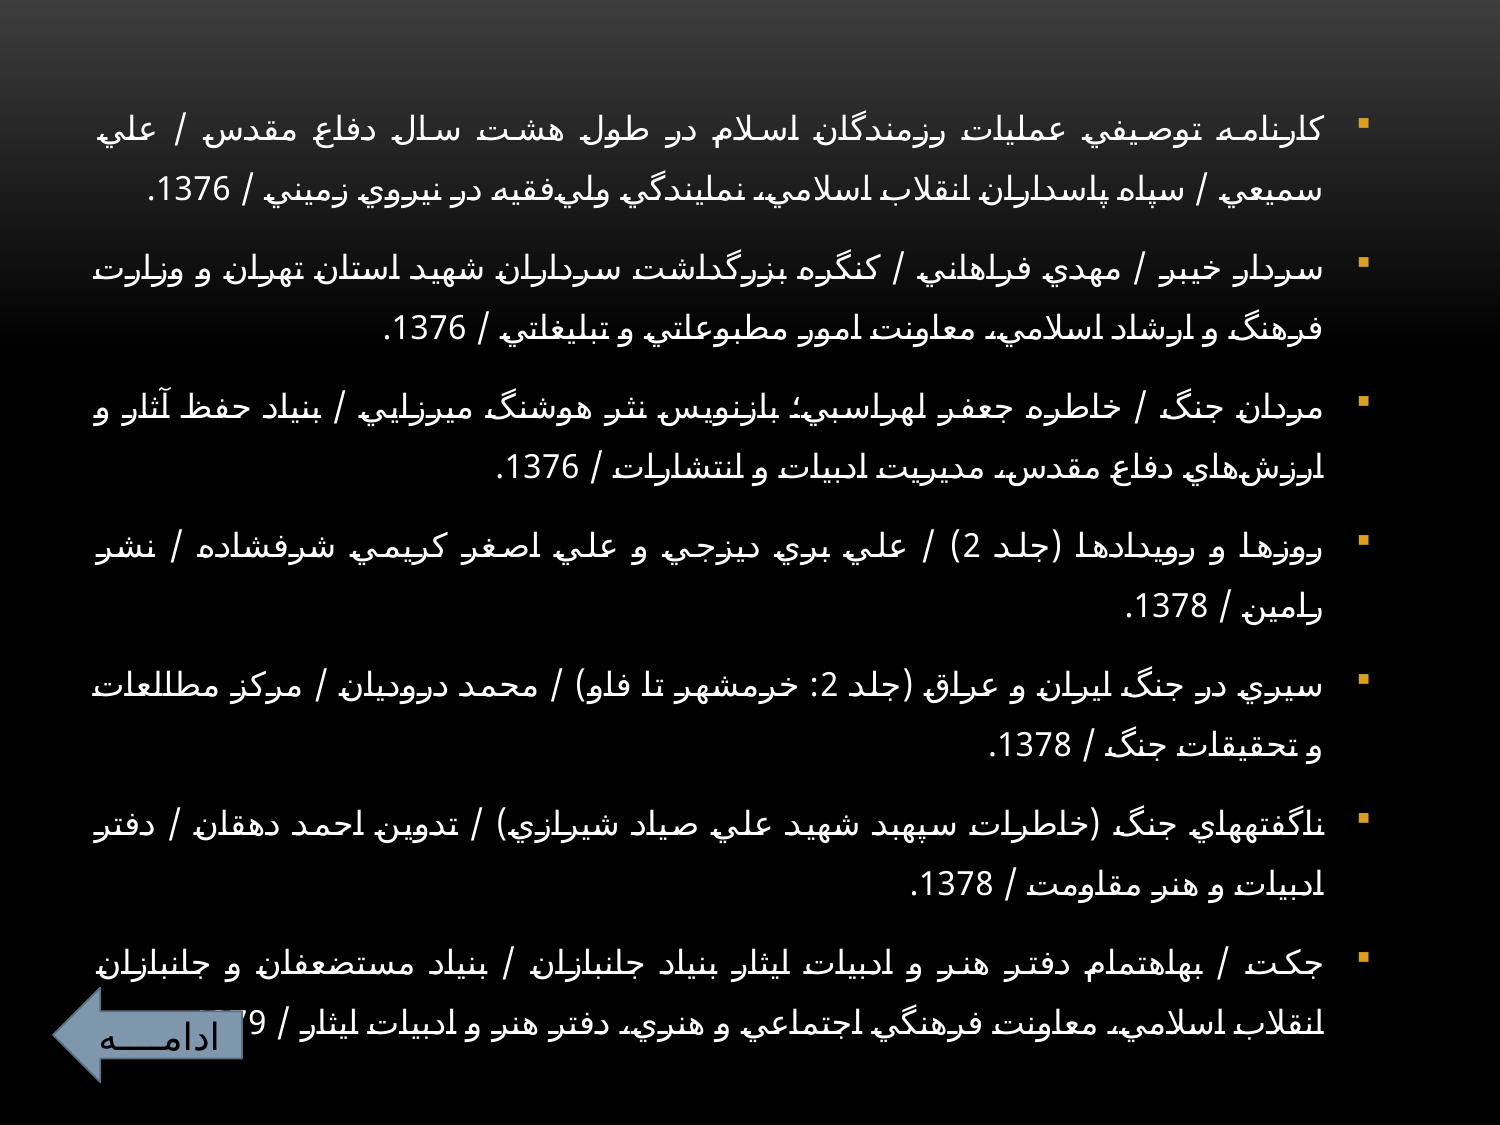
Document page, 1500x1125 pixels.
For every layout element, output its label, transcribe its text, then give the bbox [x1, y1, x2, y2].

text_box ادامــــه [52, 986, 243, 1084]
list كارنامه توصيفي عمليات رزمندگان اسلام در طول هشت سال دفاع مقدس / علي سميعي / سپاه پاسداران انقلاب اسلامي، نمايندگي ولي‌فقيه در نيروي زميني / 1376. سردار خيبر / مهدي فراهاني / كنگره بزرگداشت سرداران شهيد استان تهران و وزارت فرهنگ و ارشاد اسلامي، معاونت امور مطبوعاتي و تبليغاتي / 1376. مردان جنگ‏ / خاطره جعفر لهراسبي؛ بازنويس نثر هوشنگ ميرزايي / بنياد حفظ آثار و ارزش‌هاي دفاع مقدس، مديريت ادبيات و انتشارات‏ / 1376. روزها و رويدادها (جلد 2) / علي بري ديزجي و علي اصغر كريمي شرفشاده / نشر رامين‏ / 1378. سيري در جنگ ايران و عراق‏ (جلد 2: خرمشهر تا فاو) / محمد دروديان‏ / مركز مطالعات و تحقيقات جنگ‏ / 1378. ناگفته‏هاي جنگ‏ (خاطرات سپهبد شهيد علي صياد شيرازي) / تدوين احمد دهقان‏ / دفتر ادبيات و هنر مقاومت‏ / 1378. جكت‏ / به‏اهتمام دفتر هنر و ادبيات ايثار بنياد جانبازان / بنياد مستضعفان و جانبازان انقلاب اسلامي، معاونت فرهنگي اجتماعي و هنري، دفتر هنر و ادبيات ايثار / 1379. [76, 76, 1387, 1049]
